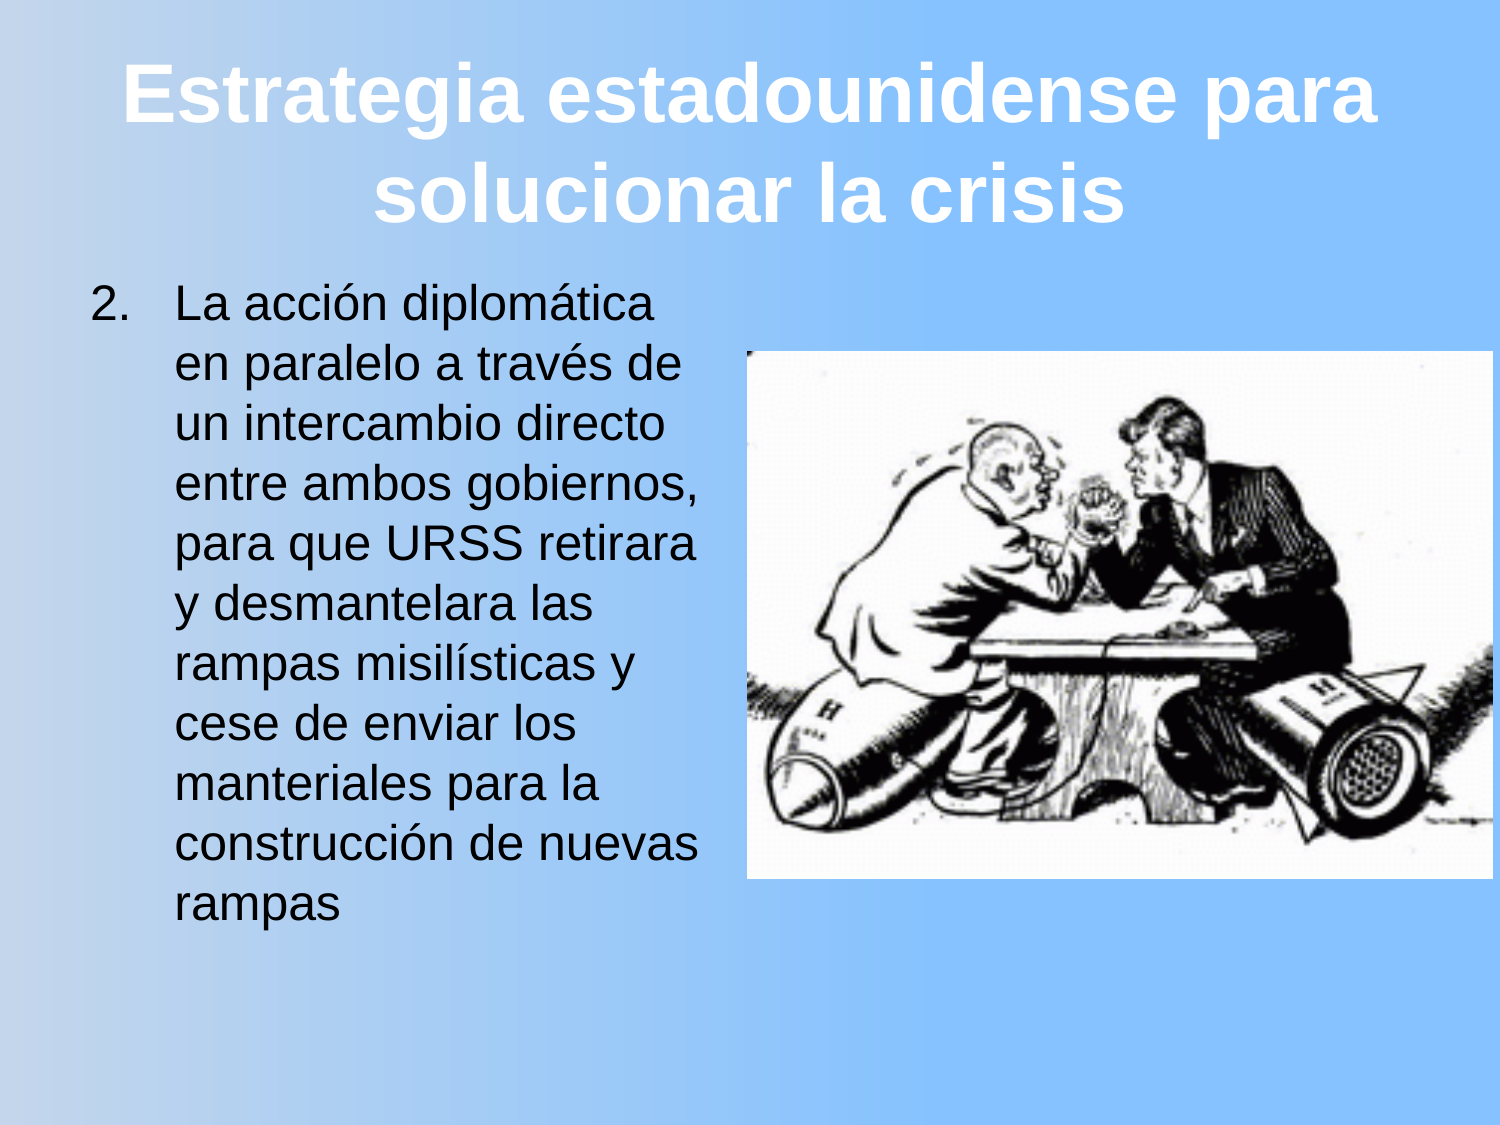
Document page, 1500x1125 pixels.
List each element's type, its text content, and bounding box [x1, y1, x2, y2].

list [747, 351, 1493, 880]
title Estrategia estadounidense para solucionar la crisis [74, 44, 1426, 233]
list La acción diplomática en paralelo a través de un intercambio directo entre ambos gobiernos, para que URSS retirara y desmantelara las rampas misilísticas y cese de enviar los manteriales para la construcción de nuevas rampas [74, 262, 738, 1006]
